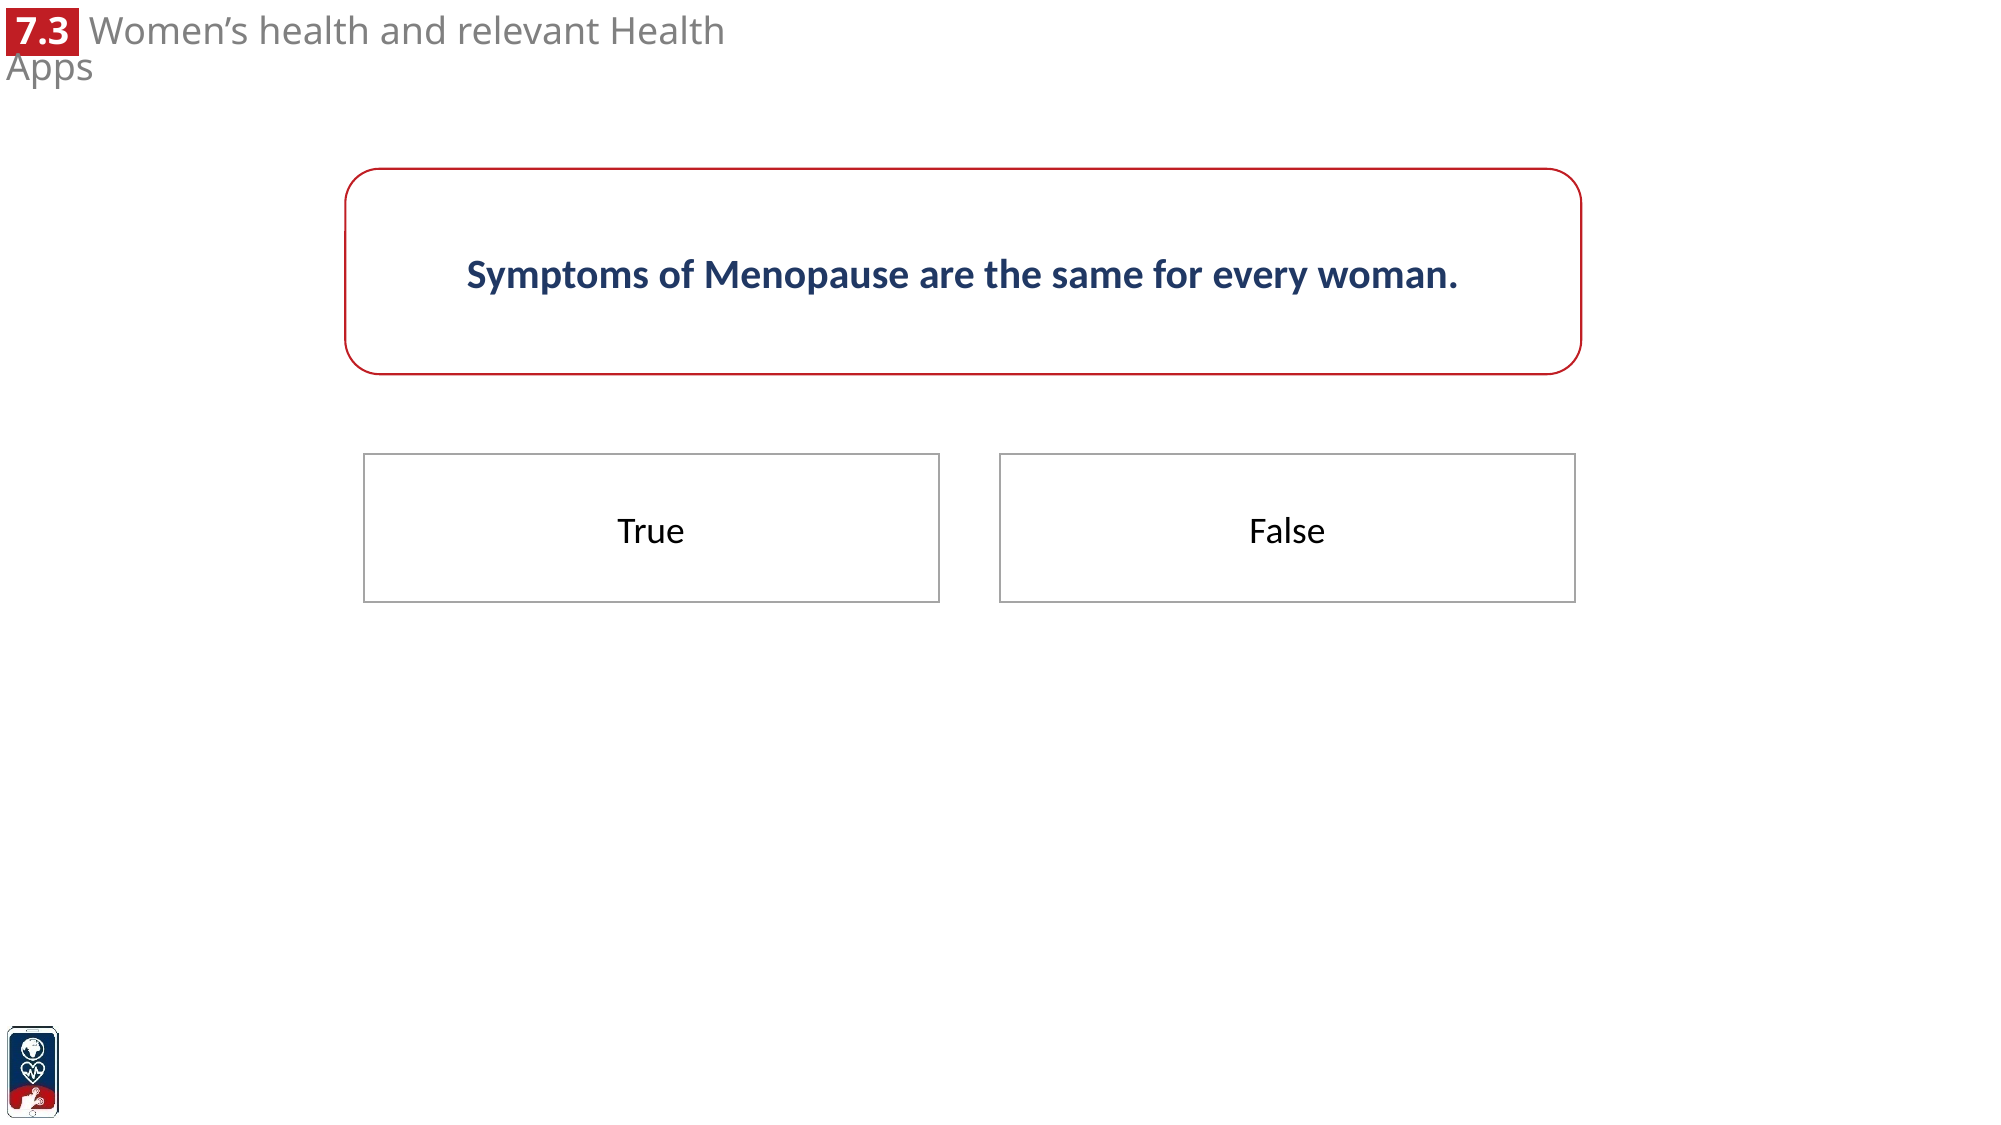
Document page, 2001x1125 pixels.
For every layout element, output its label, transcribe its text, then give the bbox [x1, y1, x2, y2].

picture [7, 1026, 59, 1118]
text_box True [363, 453, 940, 603]
text_box False [999, 453, 1576, 603]
text_box Symptoms of Menopause are the same for every woman. [344, 167, 1583, 376]
